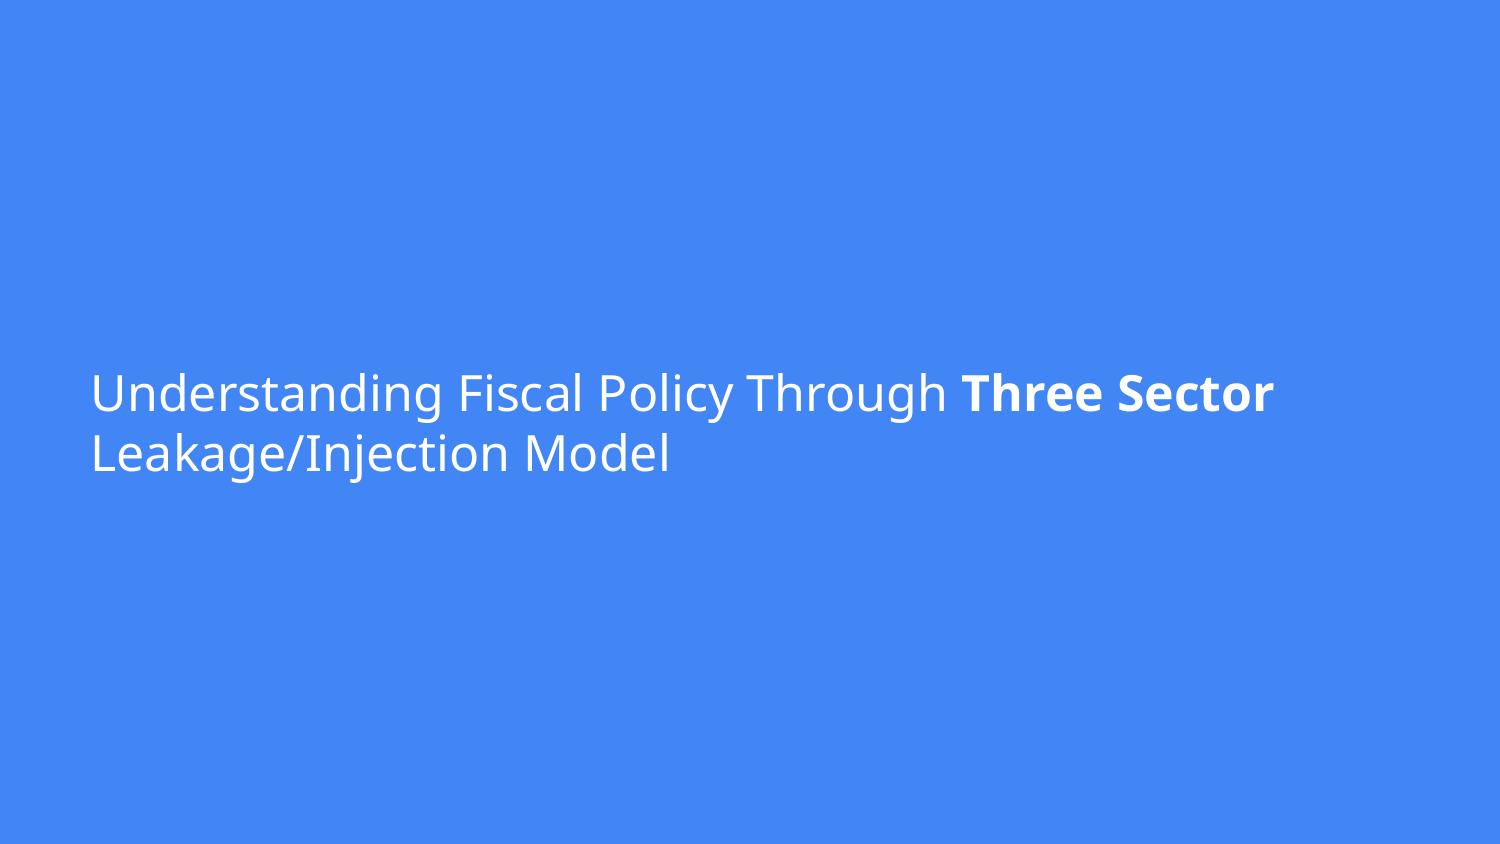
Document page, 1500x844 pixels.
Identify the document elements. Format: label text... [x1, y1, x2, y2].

title Understanding Fiscal Policy Through Three Sector Leakage/Injection Model [75, 338, 1425, 505]
